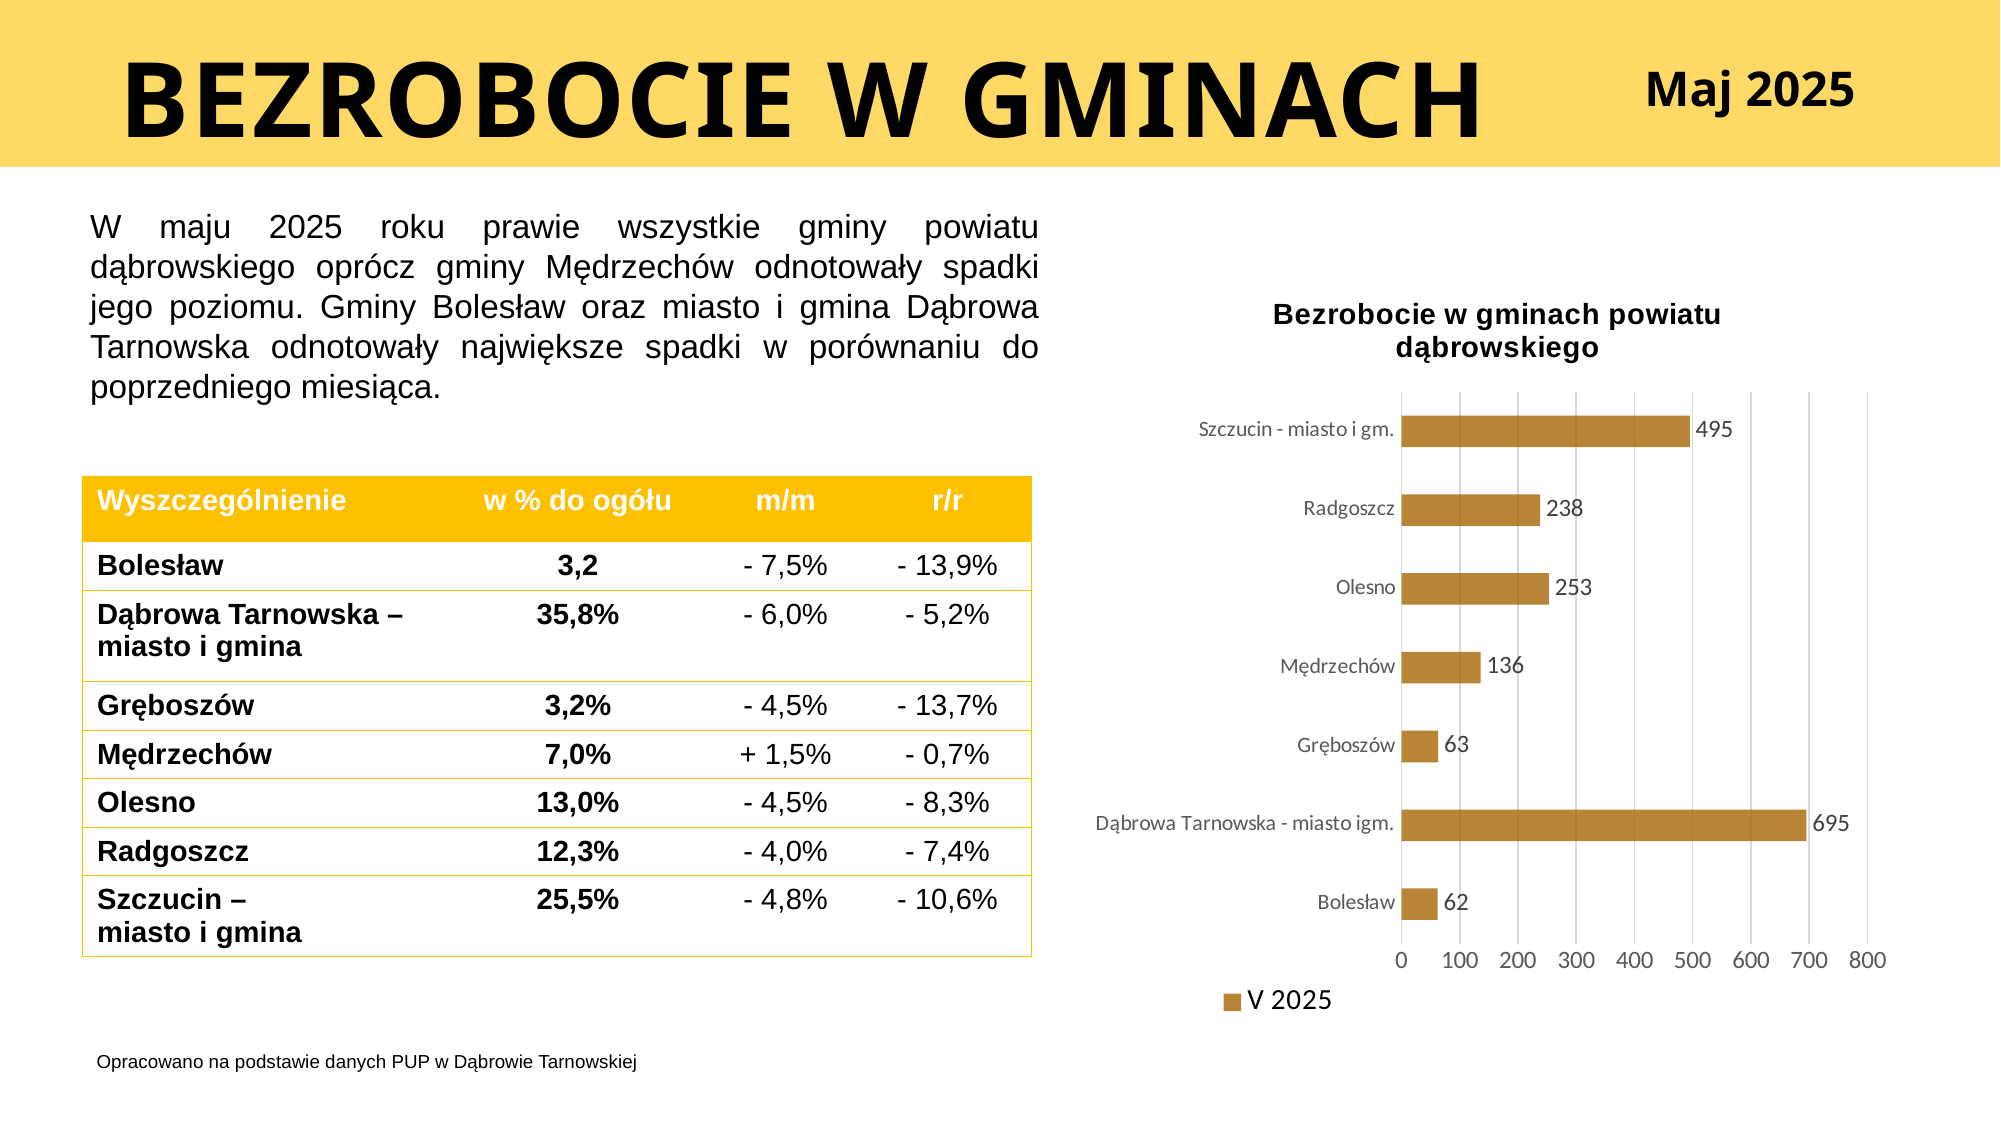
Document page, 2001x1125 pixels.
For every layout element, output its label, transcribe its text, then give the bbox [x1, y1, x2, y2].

table_cell - 4,5% [708, 682, 863, 730]
table_cell 35,8% [448, 591, 708, 681]
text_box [0, 0, 2000, 167]
table_cell Dąbrowa Tarnowska – miasto i gmina [83, 591, 448, 681]
table_cell Szczucin – miasto i gmina [83, 876, 448, 956]
table_header m/m [708, 477, 863, 541]
table_cell Gręboszów [83, 682, 448, 730]
text_box W maju 2025 roku prawie wszystkie gminy powiatu dąbrowskiego oprócz gminy Mędrzechów odnotowały spadki jego poziomu. Gminy Bolesław oraz miasto i gmina Dąbrowa Tarnowska odnotowały największe spadki w porównaniu do poprzedniego miesiąca. [75, 198, 1056, 413]
table_cell - 10,6% [863, 876, 1031, 956]
table_cell - 7,5% [708, 542, 863, 590]
table_cell - 8,3% [863, 779, 1031, 827]
table_cell - 13,7% [863, 682, 1031, 730]
table_cell 3,2 [448, 542, 708, 590]
table_cell 3,2% [448, 682, 708, 730]
table_header w % do ogółu [448, 477, 708, 541]
table_cell - 13,9% [863, 542, 1031, 590]
table_header Wyszczególnienie [83, 477, 448, 541]
table_cell 13,0% [448, 779, 708, 827]
table_cell - 4,0% [708, 828, 863, 875]
table_cell 7,0% [448, 731, 708, 778]
table_cell 12,3% [448, 828, 708, 875]
table_cell - 5,2% [863, 591, 1031, 681]
chart [1079, 269, 1903, 1043]
table_cell Mędrzechów [83, 731, 448, 778]
table_cell - 6,0% [708, 591, 863, 681]
table_cell - 0,7% [863, 731, 1031, 778]
table_cell + 1,5% [708, 731, 863, 778]
table_cell Olesno [83, 779, 448, 827]
table_cell 25,5% [448, 876, 708, 956]
table_cell Radgoszcz [83, 828, 448, 875]
table_cell - 7,4% [863, 828, 1031, 875]
table_cell Bolesław [83, 542, 448, 590]
table_cell - 4,5% [708, 779, 863, 827]
text_box Opracowano na podstawie danych PUP w Dąbrowie Tarnowskiej [81, 1042, 1290, 1125]
table_header r/r [863, 477, 1031, 541]
table_cell - 4,8% [708, 876, 863, 956]
